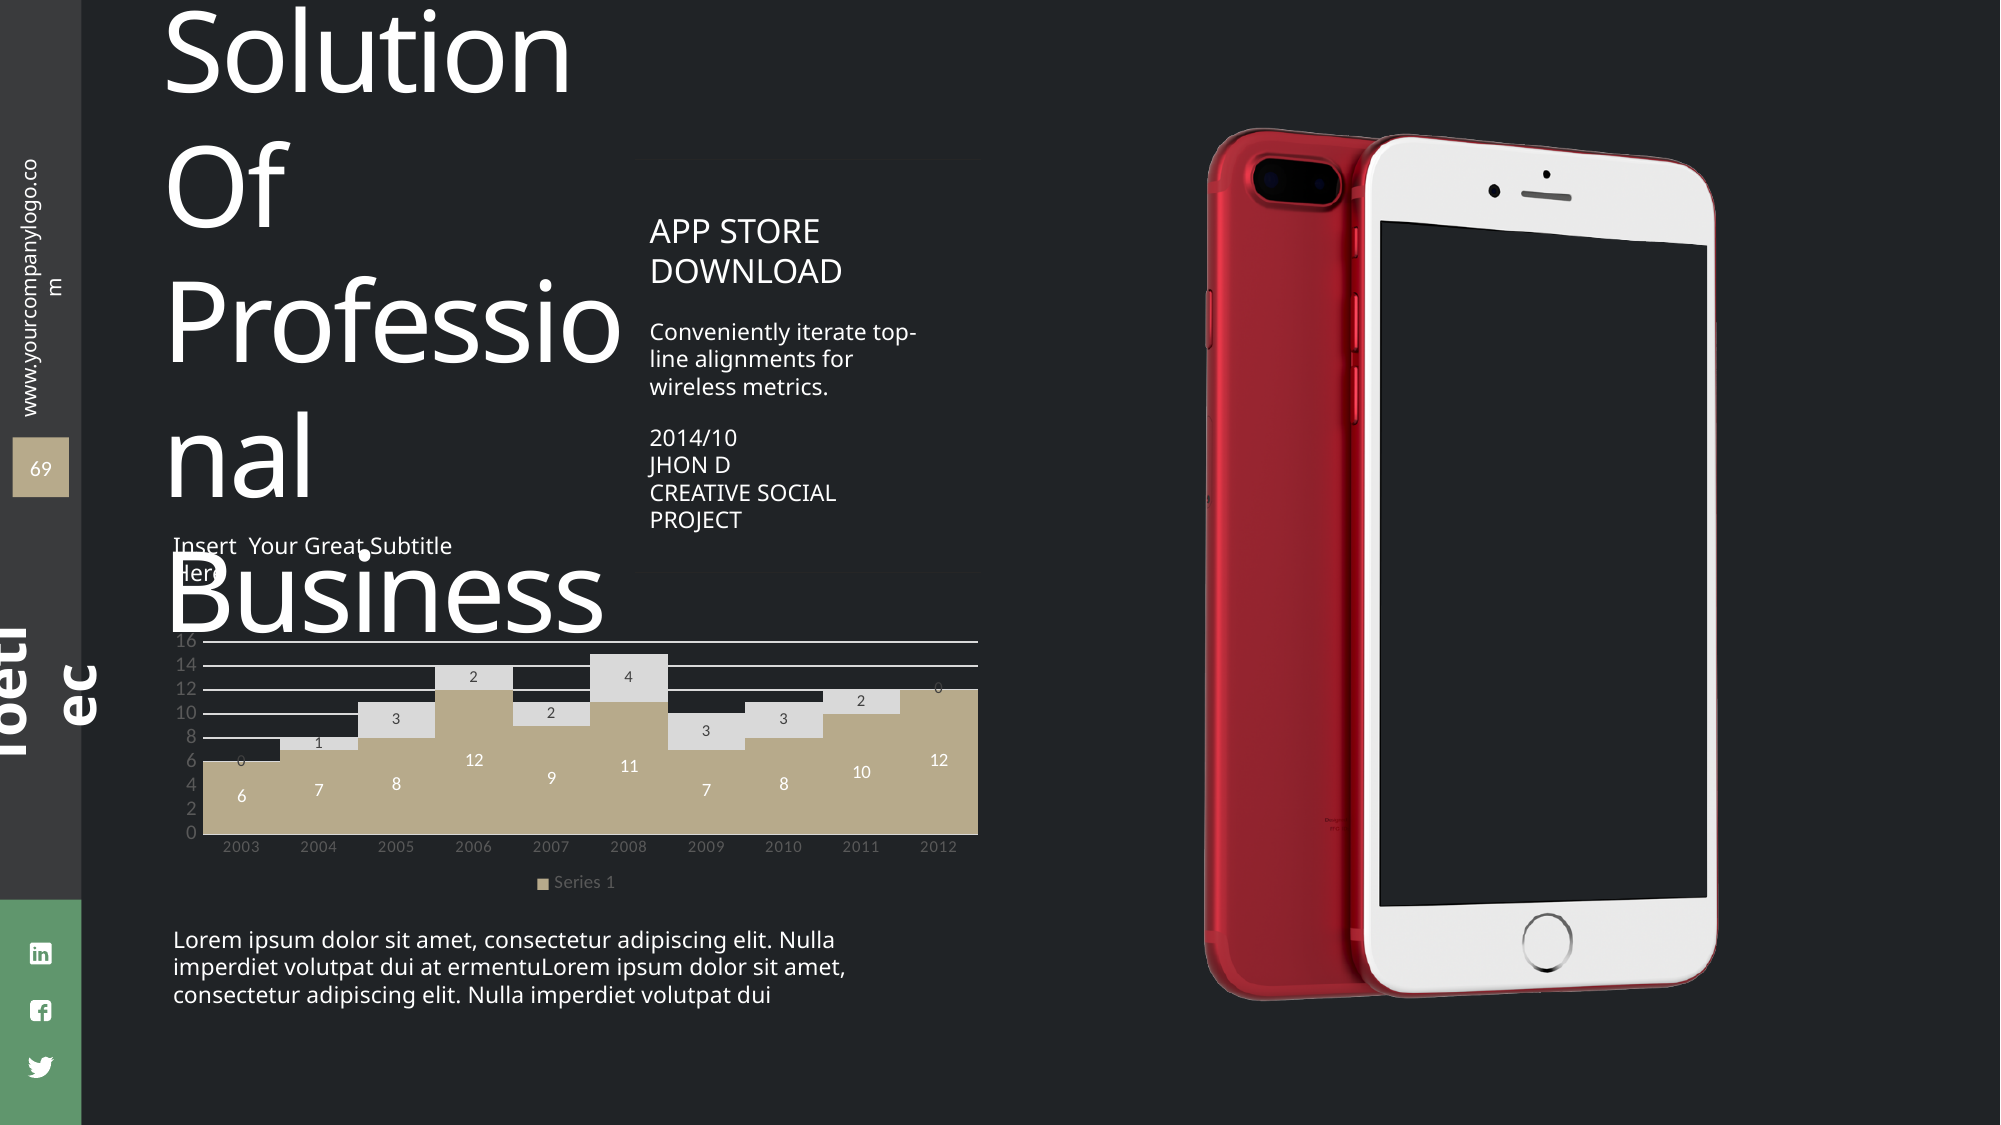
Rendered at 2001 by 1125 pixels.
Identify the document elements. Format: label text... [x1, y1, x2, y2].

text_box 2014/10 JHON D CREATIVE SOCIAL PROJECT [634, 416, 950, 541]
text_box Solution Of Professional Business [147, 116, 677, 519]
chart [158, 626, 995, 905]
text_box APP STORE DOWNLOAD Conveniently iterate top-line alignments for wireless metrics. [634, 202, 950, 408]
text_box Insert Your Great Subtitle Here [158, 523, 512, 594]
picture [1163, 97, 1764, 1018]
text_box Lorem ipsum dolor sit amet, consectetur adipiscing elit. Nulla imperdiet volutpat dui at ermentuLorem ipsum dolor sit amet, consectetur adipiscing elit. Nulla imperdiet volutpat dui [158, 917, 951, 1016]
slide_number 69 [12, 437, 69, 498]
